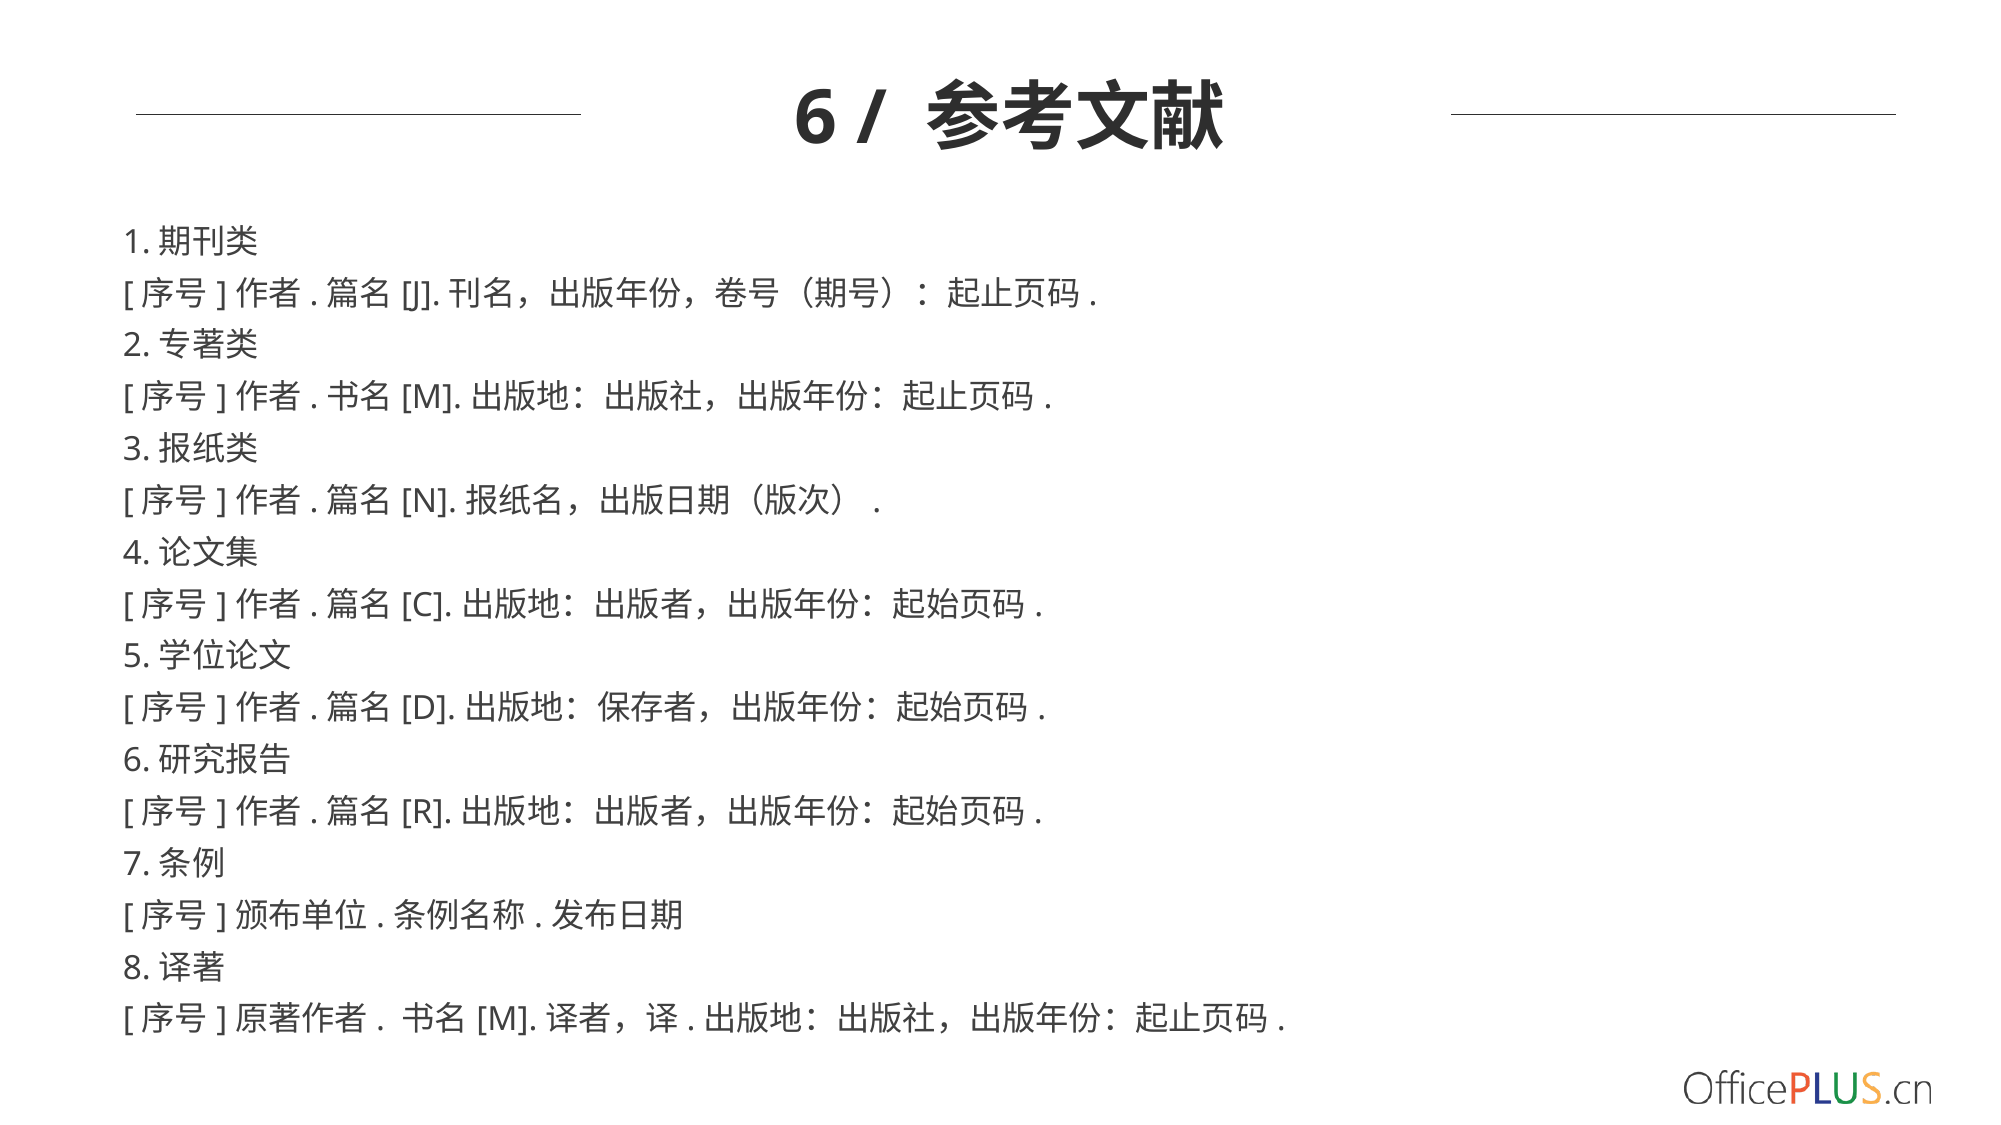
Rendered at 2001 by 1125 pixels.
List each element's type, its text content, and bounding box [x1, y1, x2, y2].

picture [1684, 1070, 1931, 1104]
text_box 6 / 参考文献 [759, 61, 1241, 166]
text_box 1.期刊类 [序号]作者.篇名[J].刊名，出版年份，卷号（期号）：起止页码. 2.专著类 [序号]作者.书名[M].出版地：出版社，出版年份：起止页码. 3.报纸类 [序号]作者.篇名[N].报纸名，出版日期（版次）. 4.论文集 [序号]作者.篇名[C].出版地：出版者，出版年份：起始页码. 5.学位论文 [序号]作者.篇名[D].出版地：保存者，出版年份：起始页码. 6.研究报告 [序号]作者.篇名[R].出版地：出版者，出版年份：起始页码. 7.条例 [序号]颁布单位.条例名称.发布日期 8.译著 [序号]原著作者. 书名[M].译者，译.出版地：出版社，出版年份：起止页码. [108, 200, 1821, 1045]
